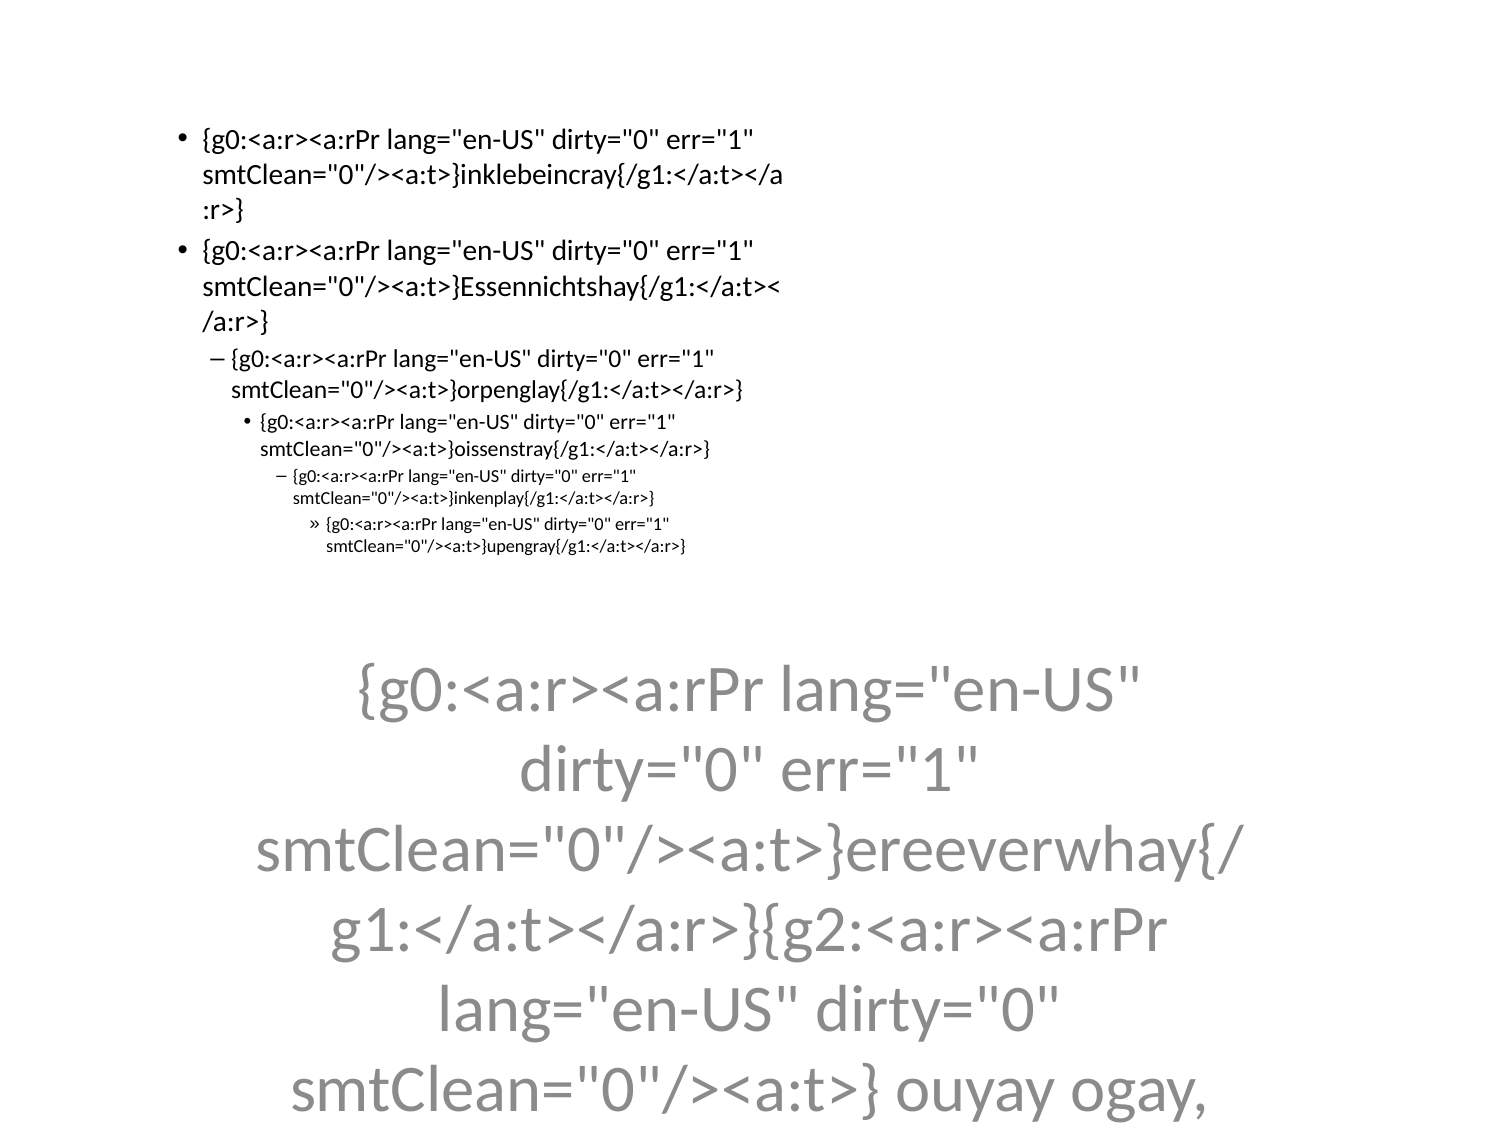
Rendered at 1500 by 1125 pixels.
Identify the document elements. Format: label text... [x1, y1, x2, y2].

subtitle {g0:<a:r><a:rPr lang="en-US" dirty="0" err="1" smtClean="0"/><a:t>}ereeverwhay{/g1:</a:t></a:r>}{g2:<a:r><a:rPr lang="en-US" dirty="0" smtClean="0"/><a:t>} ouyay ogay, erethay ouyay arehay.{/g3:</a:t></a:r>} [225, 637, 1275, 925]
list {g0:<a:r><a:rPr lang="en-US" dirty="0" err="1" smtClean="0"/><a:t>}inklebeincray{/g1:</a:t></a:r>} {g0:<a:r><a:rPr lang="en-US" dirty="0" err="1" smtClean="0"/><a:t>}Essennichtshay{/g1:</a:t></a:r>} {g0:<a:r><a:rPr lang="en-US" dirty="0" err="1" smtClean="0"/><a:t>}orpenglay{/g1:</a:t></a:r>} {g0:<a:r><a:rPr lang="en-US" dirty="0" err="1" smtClean="0"/><a:t>}oissenstray{/g1:</a:t></a:r>} {g0:<a:r><a:rPr lang="en-US" dirty="0" err="1" smtClean="0"/><a:t>}inkenplay{/g1:</a:t></a:r>} {g0:<a:r><a:rPr lang="en-US" dirty="0" err="1" smtClean="0"/><a:t>}upengray{/g1:</a:t></a:r>} [162, 112, 800, 575]
